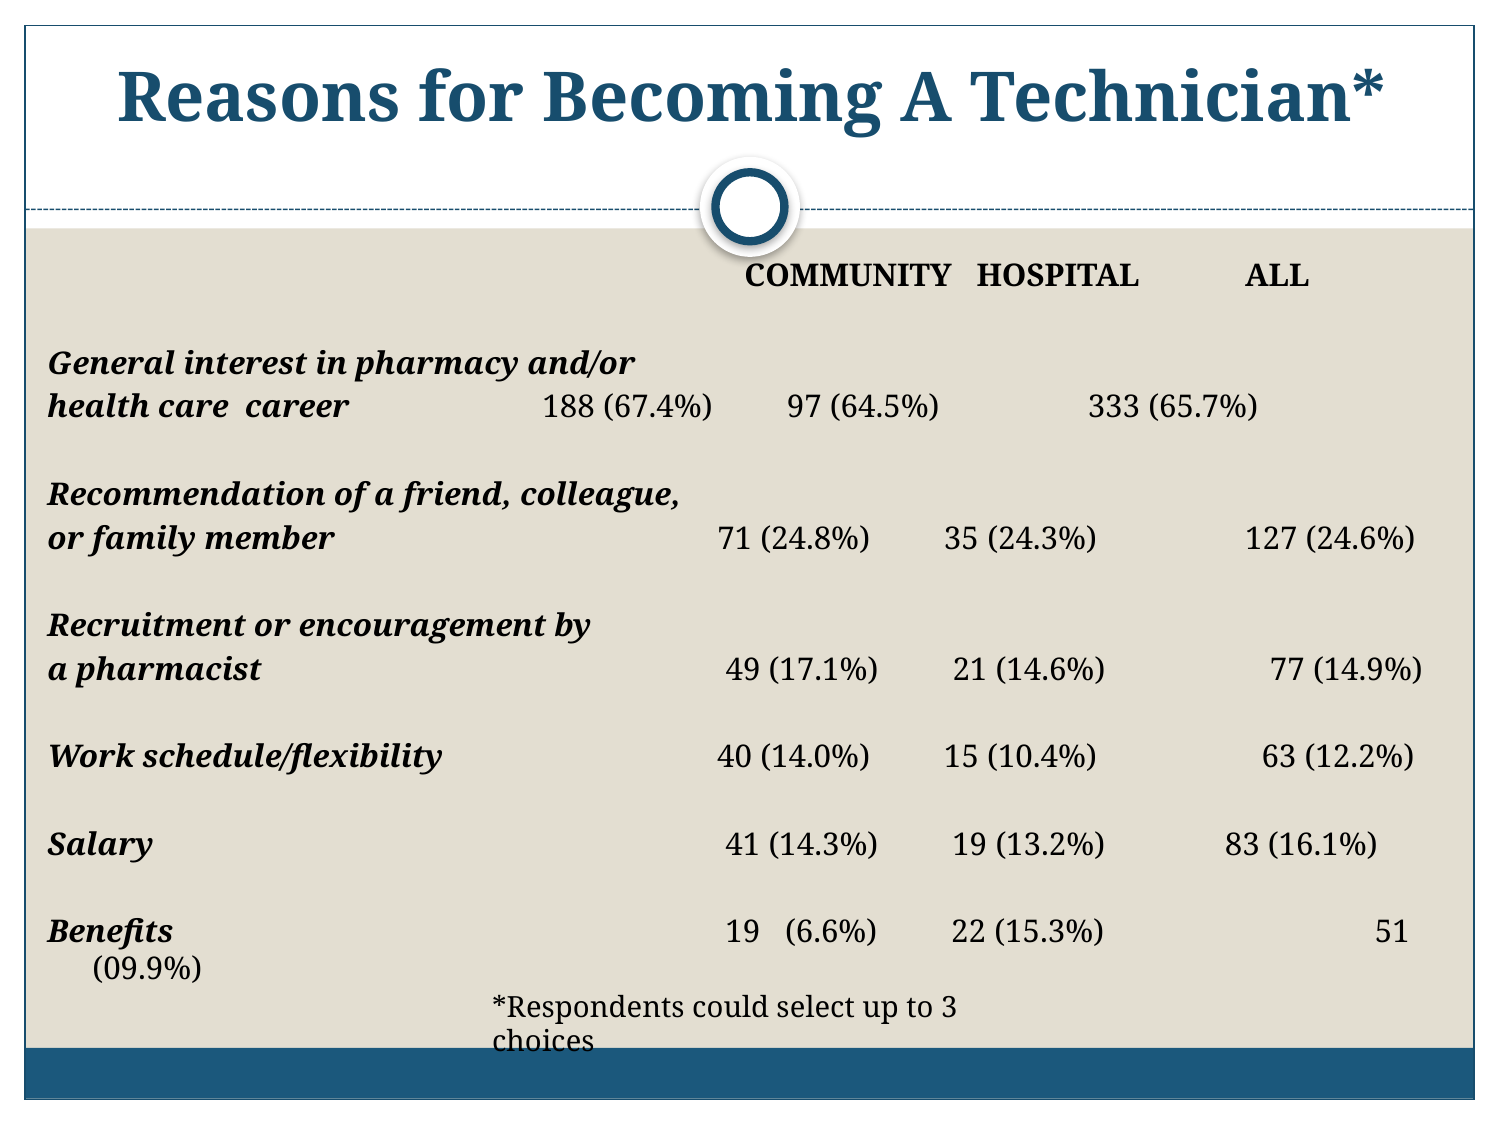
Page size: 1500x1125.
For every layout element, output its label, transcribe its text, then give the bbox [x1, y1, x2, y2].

list Community Hospital All General interest in pharmacy and/or health care career 188 (67.4%) 97 (64.5%) 333 (65.7%) Recommendation of a friend, colleague, or family member 71 (24.8%) 35 (24.3%) 127 (24.6%) Recruitment or encouragement by a pharmacist 49 (17.1%) 21 (14.6%) 77 (14.9%) Work schedule/flexibility 40 (14.0%) 15 (10.4%) 63 (12.2%) Salary 41 (14.3%) 19 (13.2%) 83 (16.1%) Benefits 19 (6.6%) 22 (15.3%) 51 (09.9%) [32, 248, 1469, 1056]
title Reasons for Becoming A Technician* [4, 0, 1500, 143]
